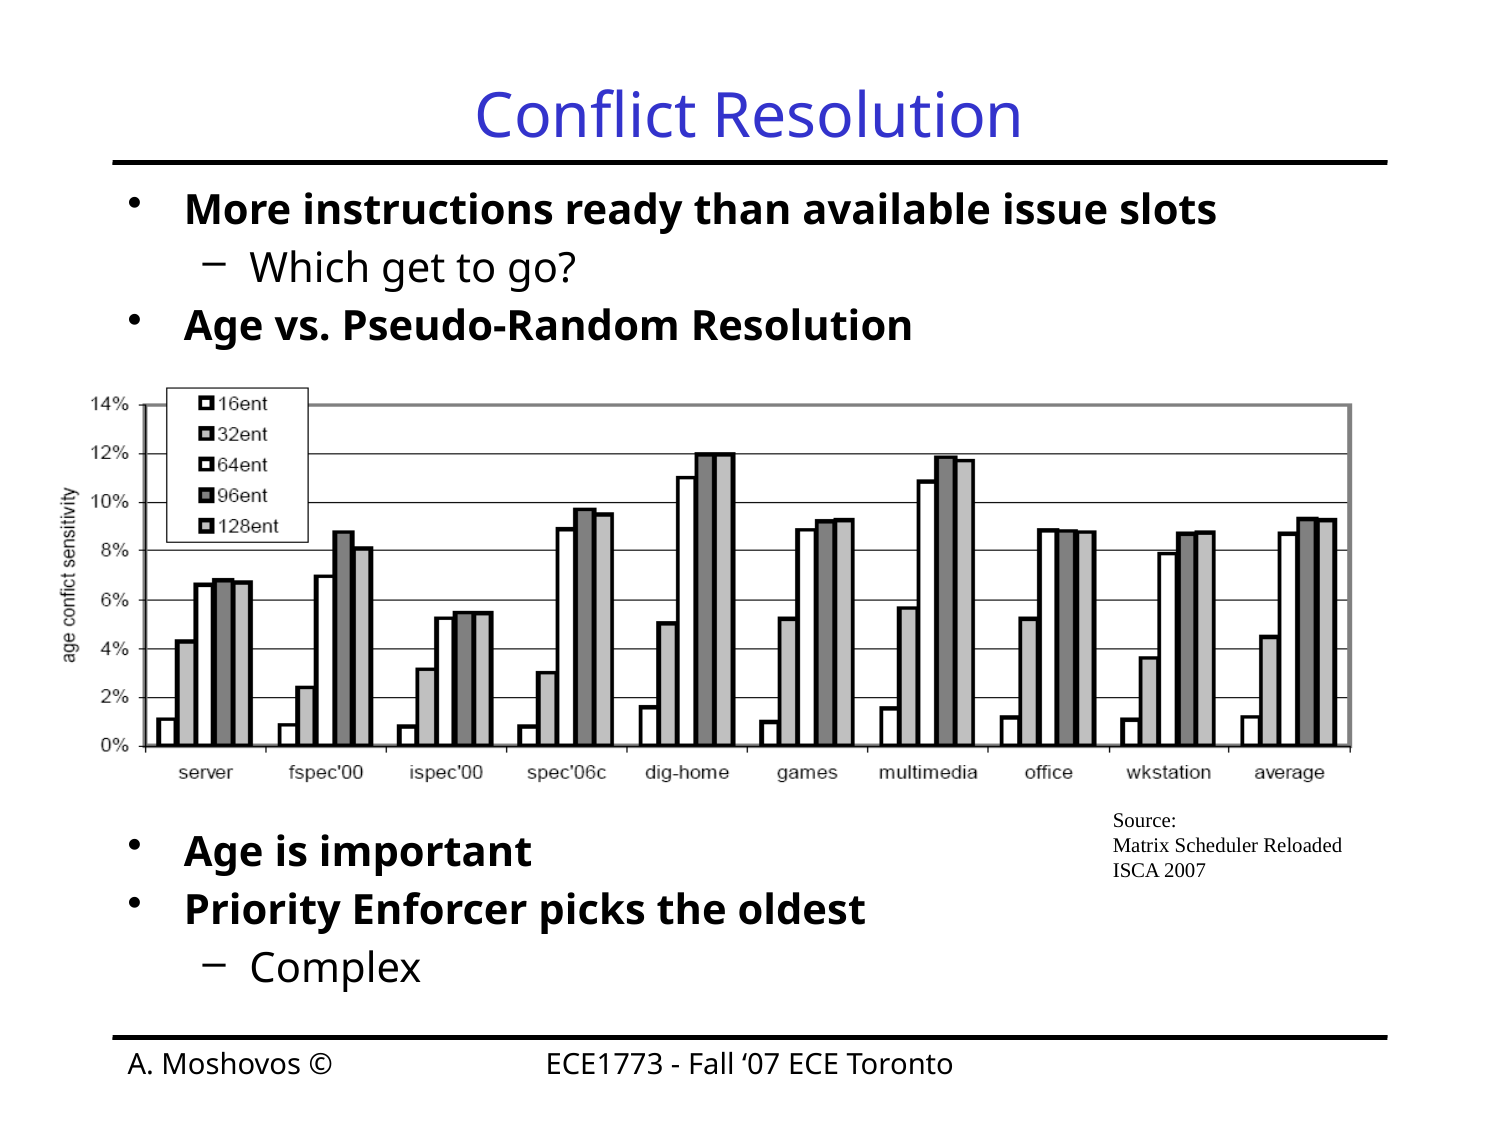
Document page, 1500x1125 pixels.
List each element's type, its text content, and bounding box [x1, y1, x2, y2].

slide_number A. Moshovos © [112, 1037, 426, 1101]
title Conflict Resolution [112, 62, 1388, 163]
text_box Source: Matrix Scheduler Reloaded ISCA 2007 [1098, 829, 1358, 890]
list More instructions ready than available issue slots Which get to go? Age vs. Pseudo-Random Resolution Age is important Priority Enforcer picks the oldest Complex [112, 174, 1388, 1026]
picture [31, 366, 1381, 822]
footer ECE1773 - Fall ‘07 ECE Toronto [487, 1037, 1013, 1101]
